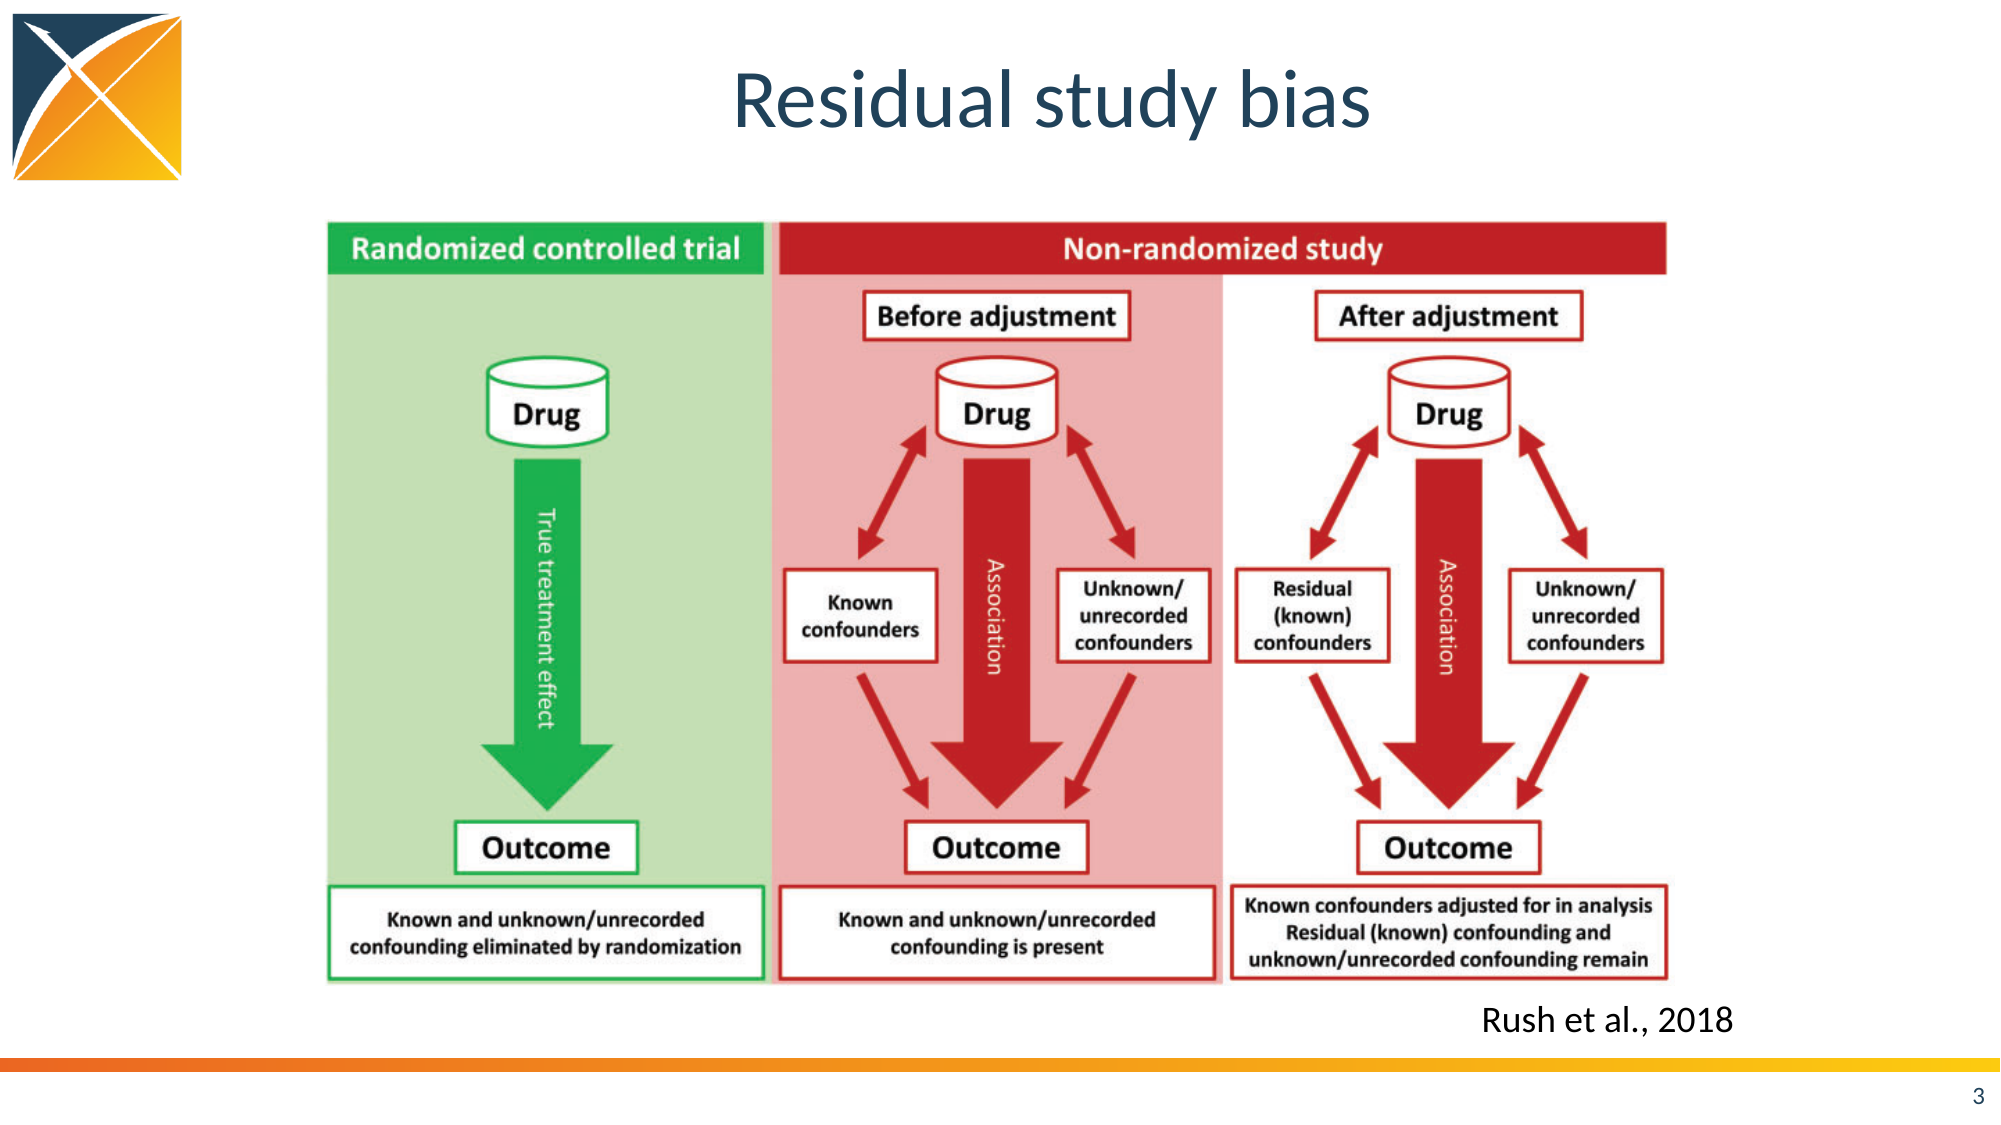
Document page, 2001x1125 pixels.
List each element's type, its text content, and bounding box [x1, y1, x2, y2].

slide_number 3 [1533, 1065, 2000, 1125]
picture [0, 0, 206, 200]
text_box Rush et al., 2018 [1466, 988, 1749, 1048]
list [324, 218, 1676, 987]
title Residual study bias [205, 24, 1900, 163]
